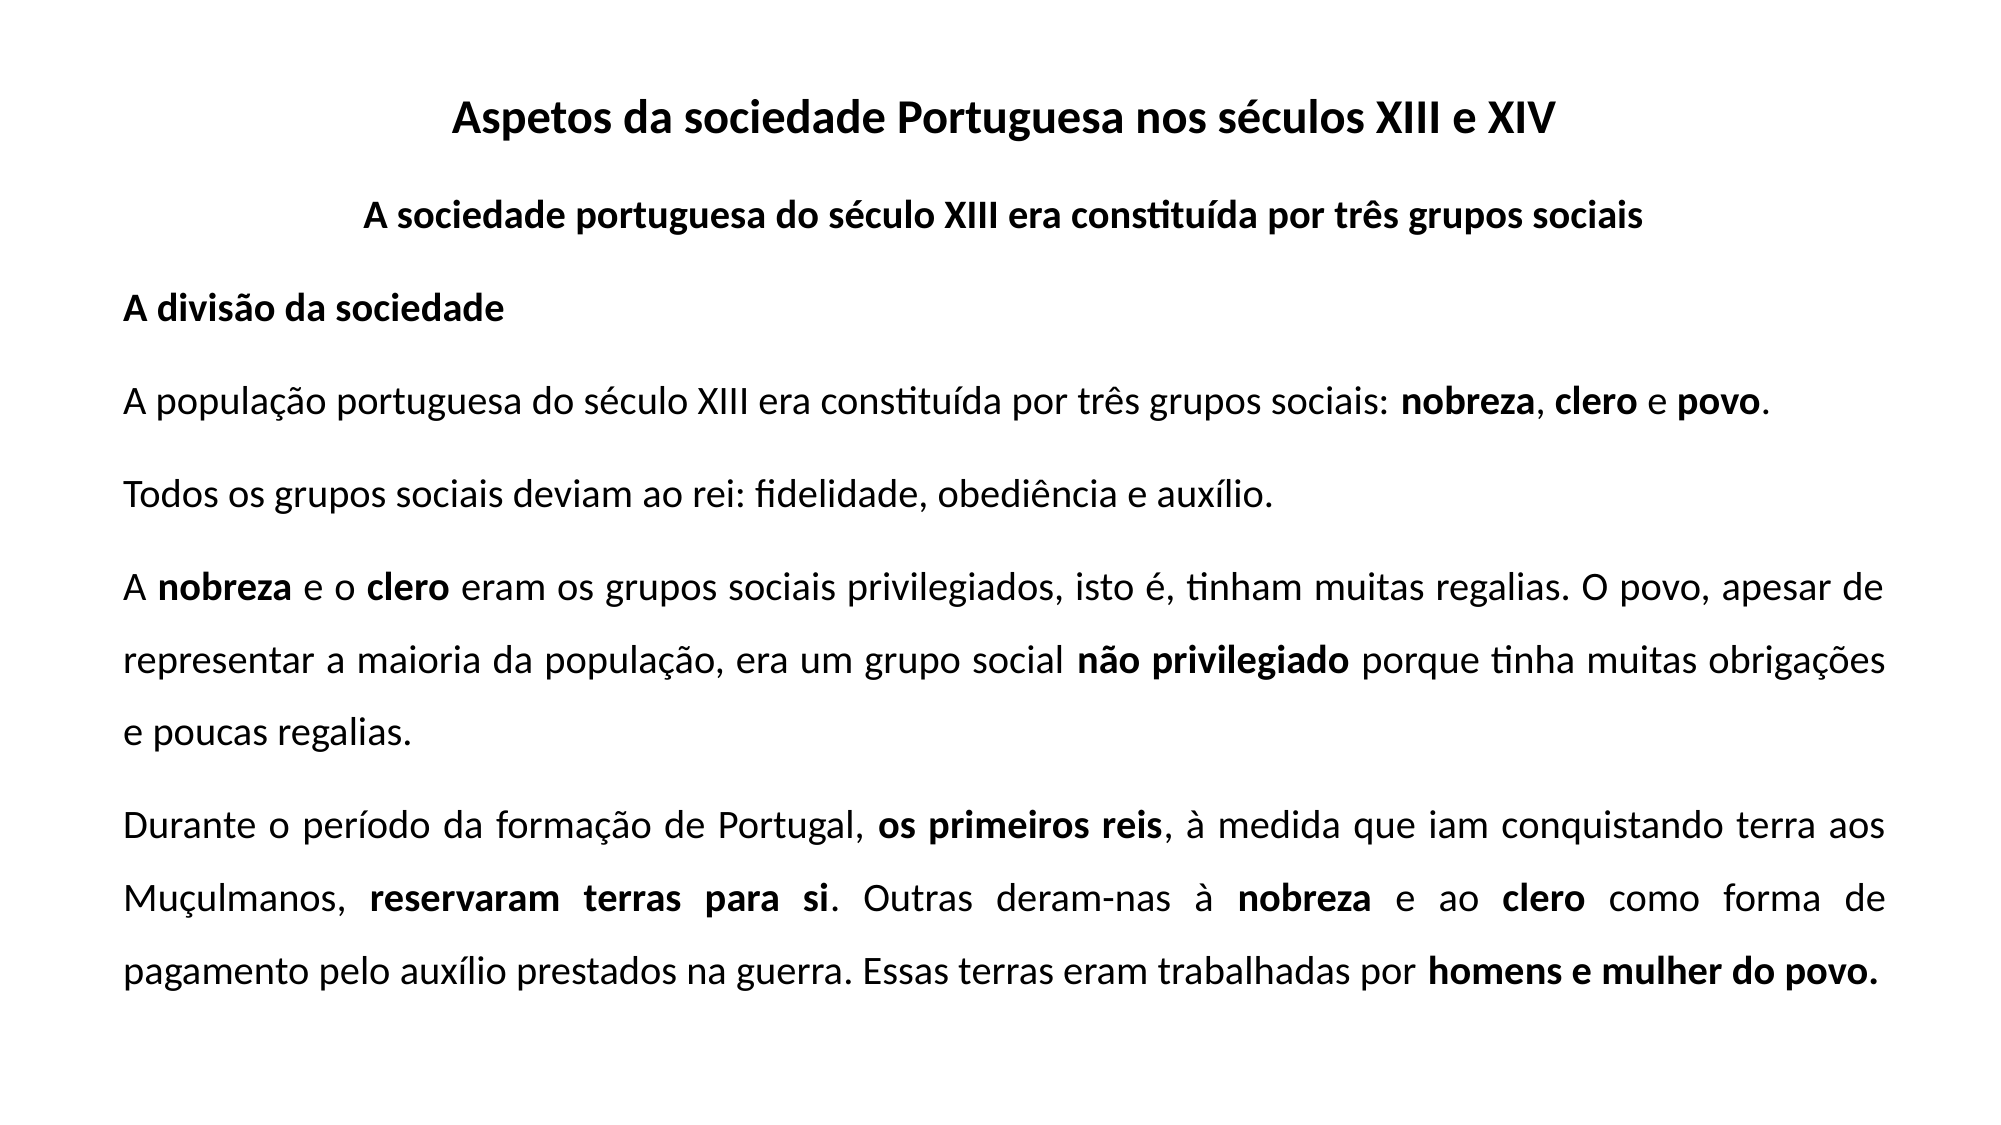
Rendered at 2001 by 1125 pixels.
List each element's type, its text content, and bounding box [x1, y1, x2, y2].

subtitle Aspetos da sociedade Portuguesa nos séculos XIII e XIV A sociedade portuguesa do século XIII era constituída por três grupos sociais A divisão da sociedade A população portuguesa do século XIII era constituída por três grupos sociais: nobreza, clero e povo. Todos os grupos sociais deviam ao rei: fidelidade, obediência e auxílio. A nobreza e o clero eram os grupos sociais privilegiados, isto é, tinham muitas regalias. O povo, apesar de representar a maioria da população, era um grupo social não privilegiado porque tinha muitas obrigações e poucas regalias. Durante o período da formação de Portugal, os primeiros reis, à medida que iam conquistando terra aos Muçulmanos, reservaram terras para si. Outras deram-nas à nobreza e ao clero como forma de pagamento pelo auxílio prestados na guerra. Essas terras eram trabalhadas por homens e mulher do povo. [108, 48, 1902, 1026]
